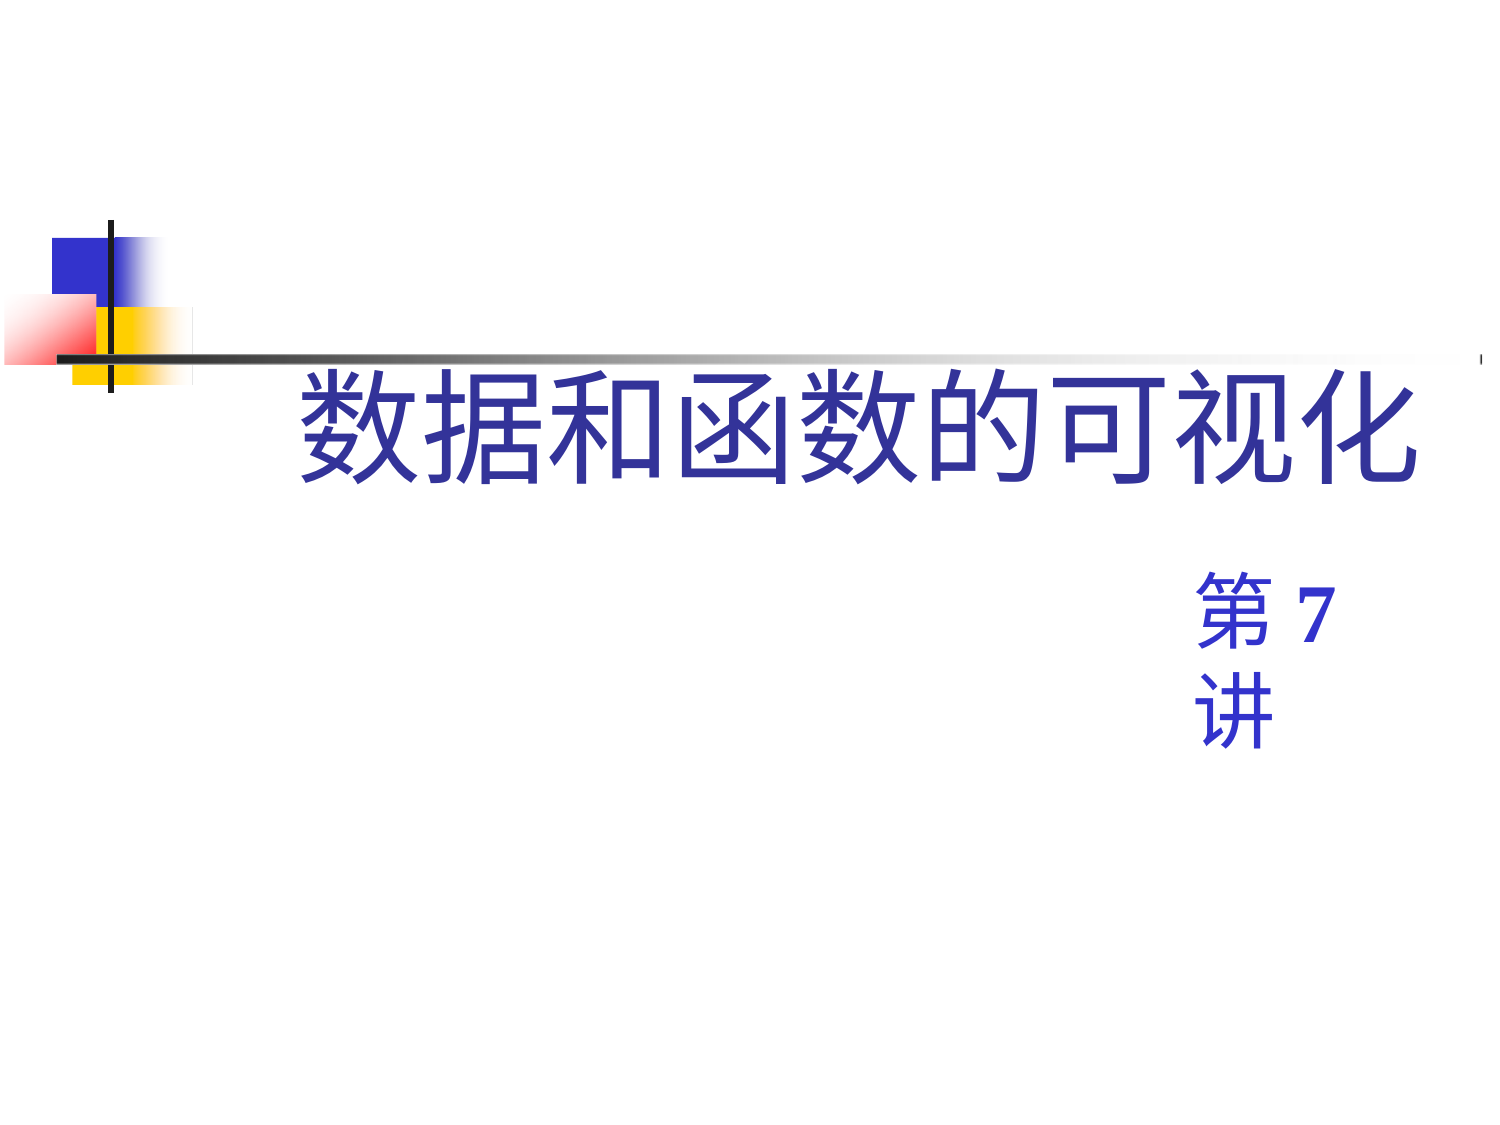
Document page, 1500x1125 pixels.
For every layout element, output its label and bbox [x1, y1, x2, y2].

picture [4, 294, 97, 365]
text_box [1190, 558, 1403, 759]
picture [114, 237, 194, 349]
title [75, 349, 1425, 538]
picture [1425, 354, 1483, 365]
